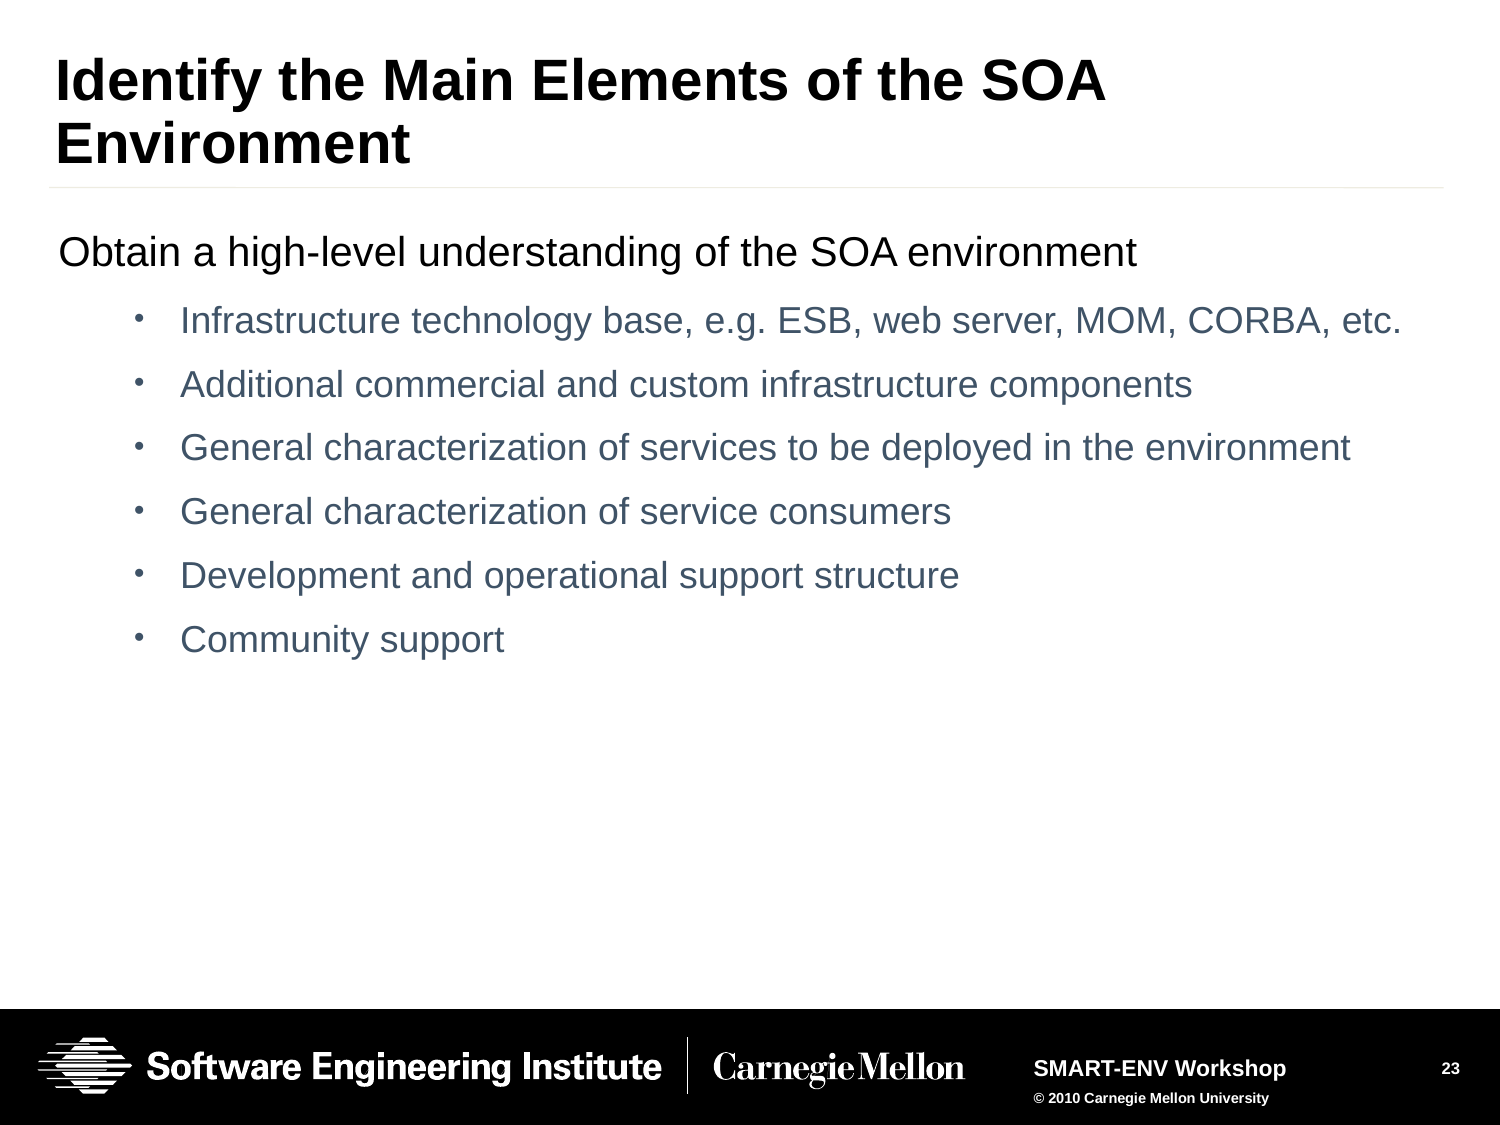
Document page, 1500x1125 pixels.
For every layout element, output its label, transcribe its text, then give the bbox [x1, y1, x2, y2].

title Identify the Main Elements of the SOA Environment [55, 49, 1451, 178]
list Obtain a high-level understanding of the SOA environment Infrastructure technology base, e.g. ESB, web server, MOM, CORBA, etc. Additional commercial and custom infrastructure components General characterization of services to be deployed in the environment General characterization of service consumers Development and operational support structure Community support [58, 224, 1438, 953]
